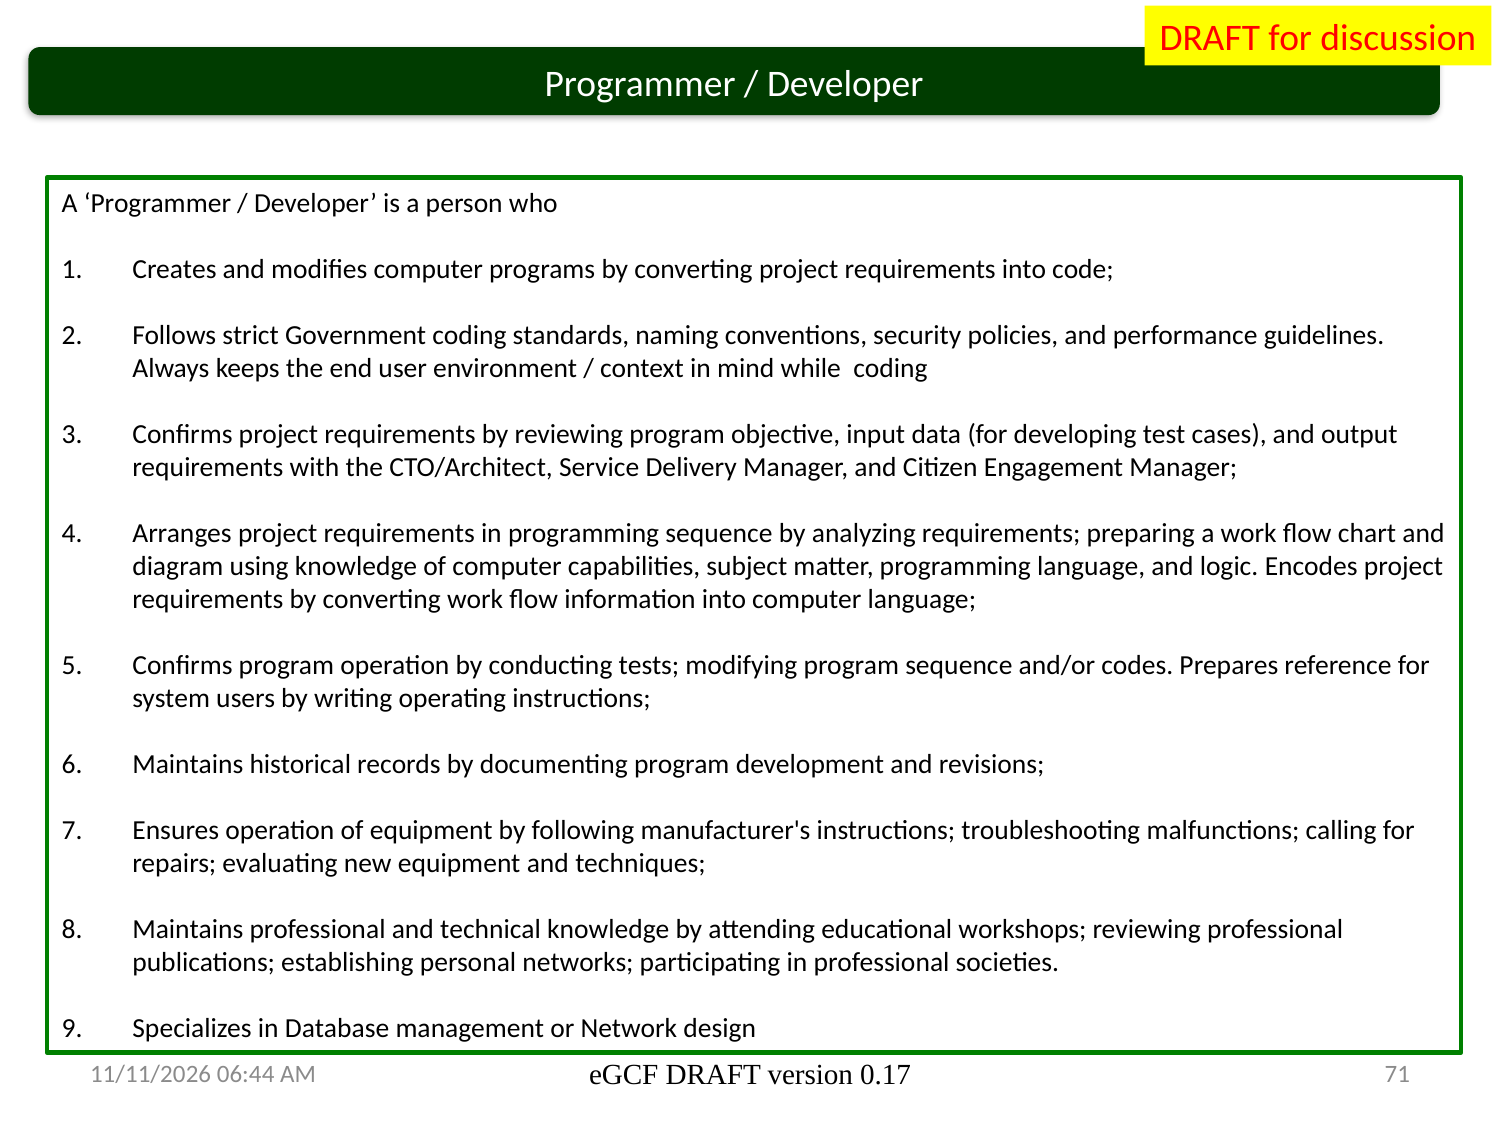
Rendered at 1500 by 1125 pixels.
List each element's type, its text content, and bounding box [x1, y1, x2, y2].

text_box DRAFT for discussion [1144, 5, 1492, 66]
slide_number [75, 1042, 425, 1103]
slide_number 71 [1074, 1042, 1425, 1103]
text_box Programmer / Developer [27, 46, 1441, 116]
text_box A ‘Programmer / Developer’ is a person who Creates and modifies computer programs by converting project requirements into code; Follows strict Government coding standards, naming conventions, security policies, and performance guidelines. Always keeps the end user environment / context in mind while coding Confirms project requirements by reviewing program objective, input data (for developing test cases), and output requirements with the CTO/Architect, Service Delivery Manager, and Citizen Engagement Manager; Arranges project requirements in programming sequence by analyzing requirements; preparing a work flow chart and diagram using knowledge of computer capabilities, subject matter, programming language, and logic. Encodes project requirements by converting work flow information into computer language; Confirms program operation by conducting tests; modifying program sequence and/or codes. Prepares reference for system users by writing operating instructions; Maintains historical records by documenting program development and revisions; Ensures operation of equipment by following manufacturer's instructions; troubleshooting malfunctions; calling for repairs; evaluating new equipment and techniques; Maintains professional and technical knowledge by attending educational workshops; reviewing professional publications; establishing personal networks; participating in professional societies. Specializes in Database management or Network design [45, 175, 1463, 1055]
footer eGCF DRAFT version 0.17 [512, 1042, 988, 1103]
